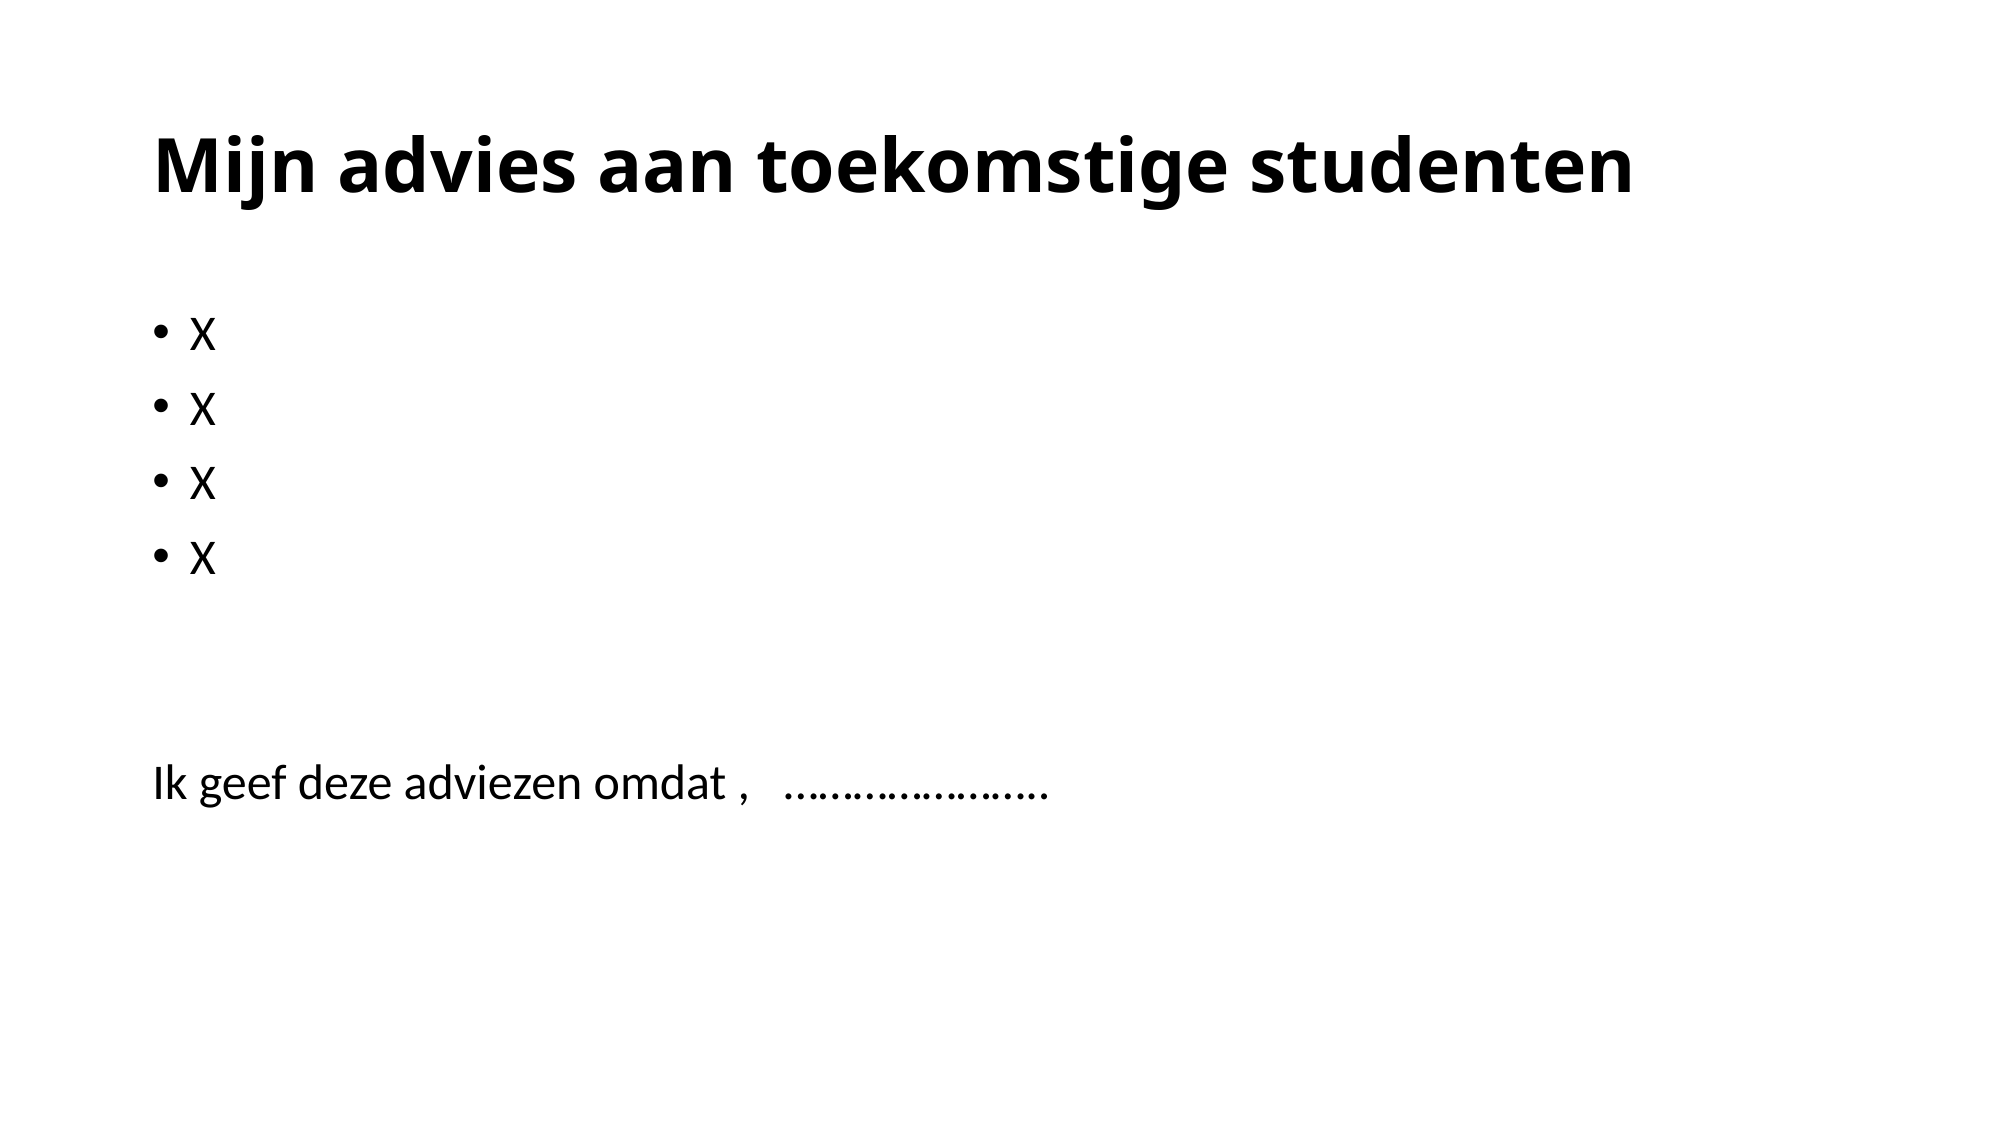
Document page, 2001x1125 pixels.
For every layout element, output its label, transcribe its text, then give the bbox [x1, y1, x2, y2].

list X X X X Ik geef deze adviezen omdat , ………………….. [137, 299, 1863, 1014]
title Mijn advies aan toekomstige studenten [137, 59, 1863, 278]
